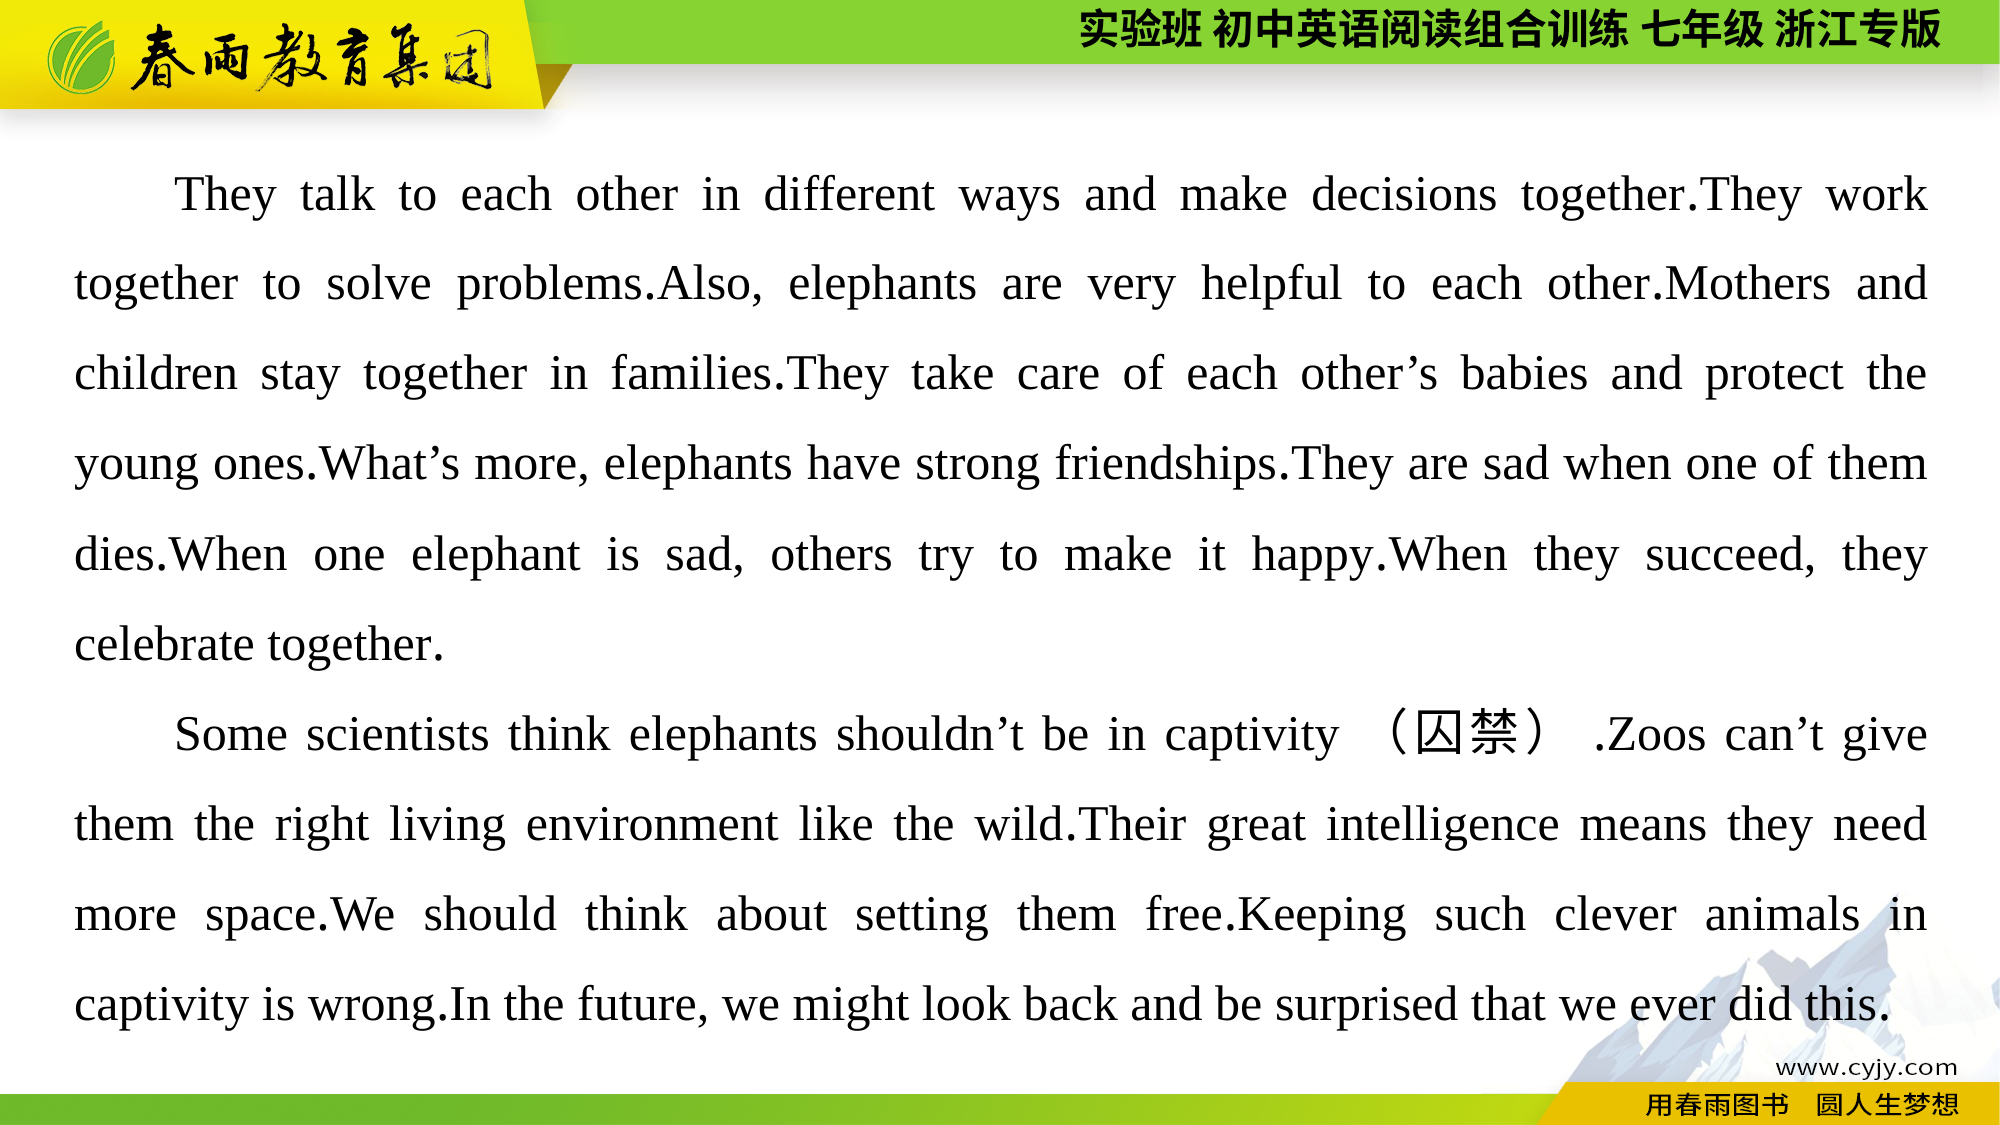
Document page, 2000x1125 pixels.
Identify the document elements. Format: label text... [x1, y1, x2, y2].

list They talk to each other in different ways and make decisions together.They work together to solve problems.Also, elephants are very helpful to each other.Mothers and children stay together in families.They take care of each other’s babies and protect the young ones.What’s more, elephants have strong friendships.They are sad when one of them dies.When one elephant is sad, others try to make it happy.When they succeed, they celebrate together. Some scientists think elephants shouldn’t be in captivity（囚禁）.Zoos can’t give them the right living environment like the wild.Their great intelligence means they need more space.We should think about setting them free.Keeping such clever animals in captivity is wrong.In the future, we might look back and be surprised that we ever did this. [59, 122, 1944, 1035]
picture [0, 0, 2000, 1125]
